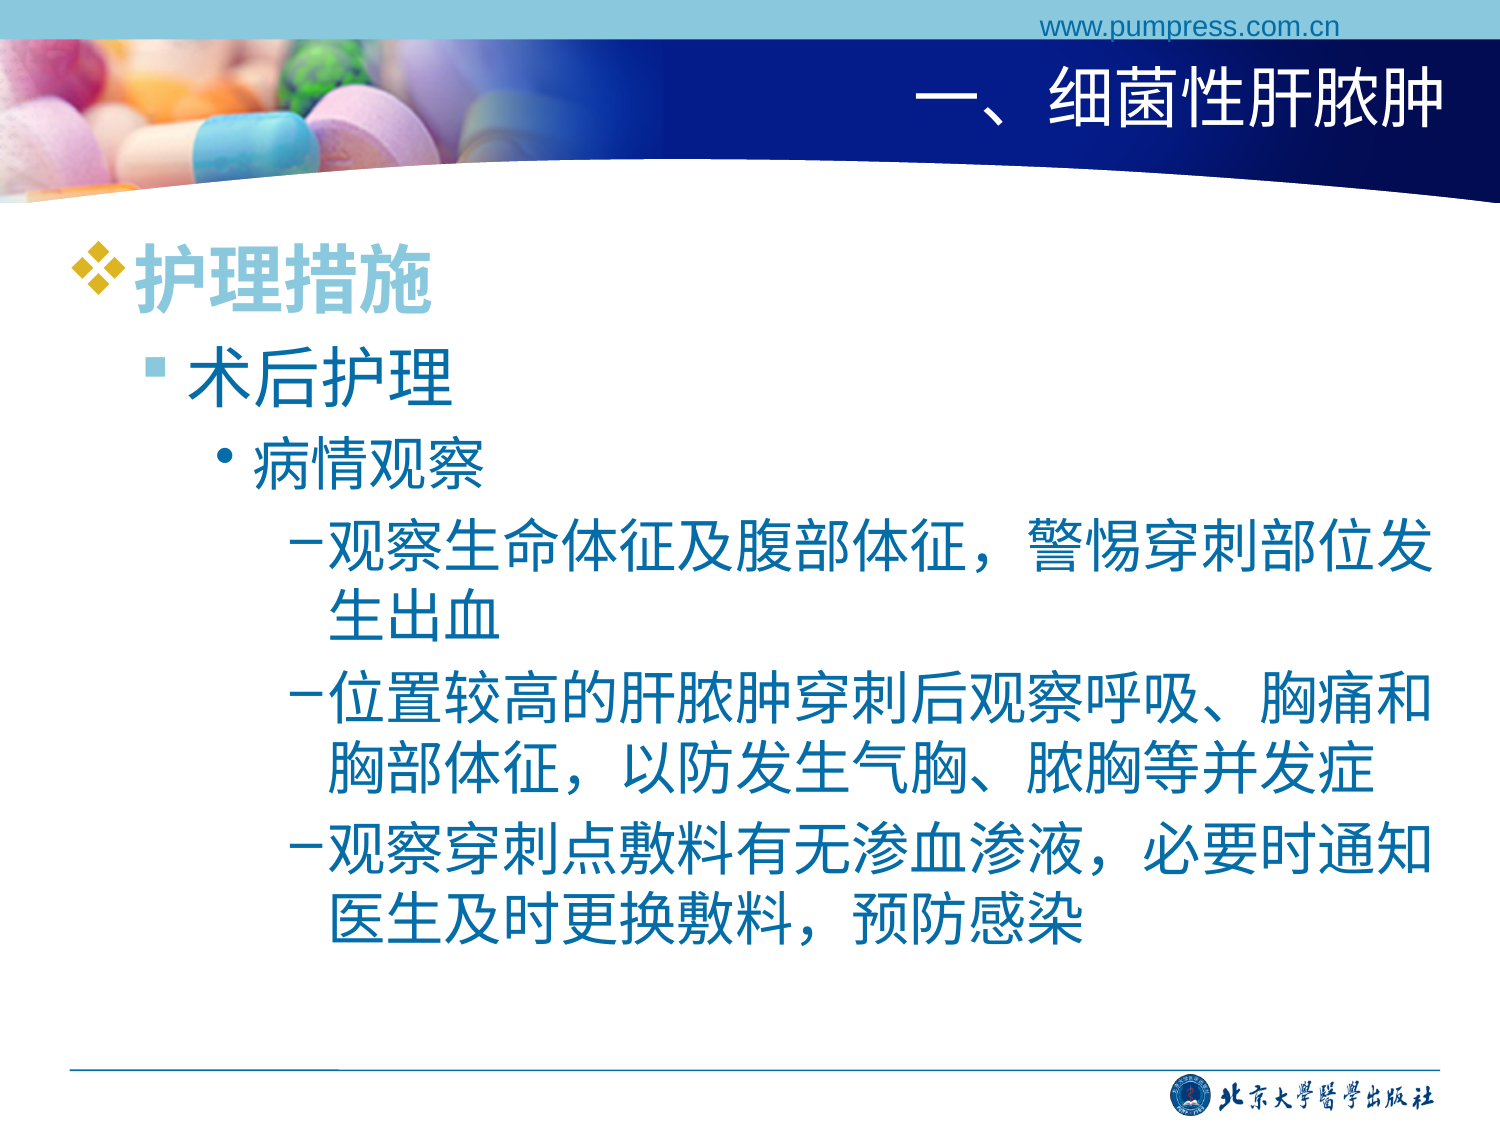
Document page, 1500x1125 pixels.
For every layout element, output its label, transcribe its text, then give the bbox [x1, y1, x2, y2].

picture [0, 40, 1500, 203]
list 护理措施 术后护理 病情观察 观察生命体征及腹部体征，警惕穿刺部位发生出血 位置较高的肝脓肿穿刺后观察呼吸、胸痛和胸部体征，以防发生气胸、脓胸等并发症 观察穿刺点敷料有无渗血渗液，必要时通知医生及时更换敷料，预防感染 [49, 224, 1463, 1026]
title 一、细菌性肝脓肿 [137, 49, 1463, 143]
slide_number www.pumpress.com.cn [1025, 0, 1463, 38]
picture [1170, 1074, 1436, 1118]
